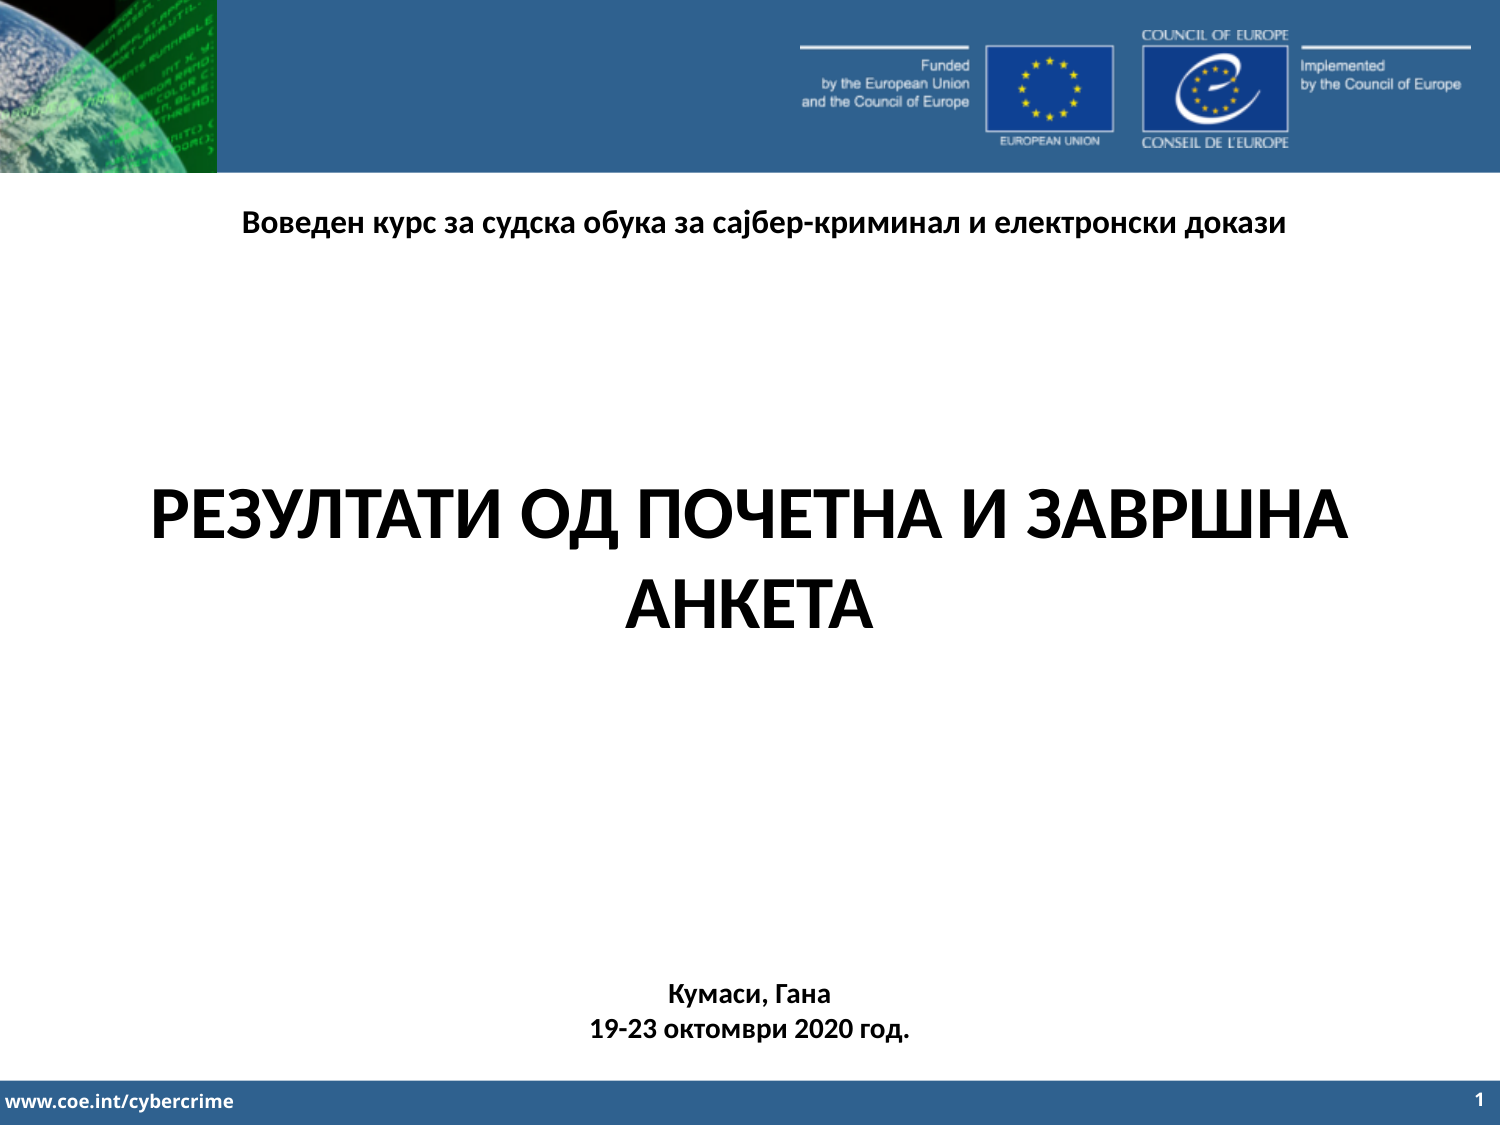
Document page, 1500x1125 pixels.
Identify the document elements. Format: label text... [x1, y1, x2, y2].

picture [0, 1, 217, 173]
text_box Кумаси, Гана 19-23 октомври 2020 год. [311, 966, 1189, 1052]
text_box РЕЗУЛТАТИ ОД ПОЧЕТНА И ЗАВРШНА АНКЕТА [44, 456, 1456, 652]
picture [799, 30, 1471, 148]
text_box Воведен курс за судска обука за сајбер-криминал и електронски докази [59, 193, 1471, 248]
